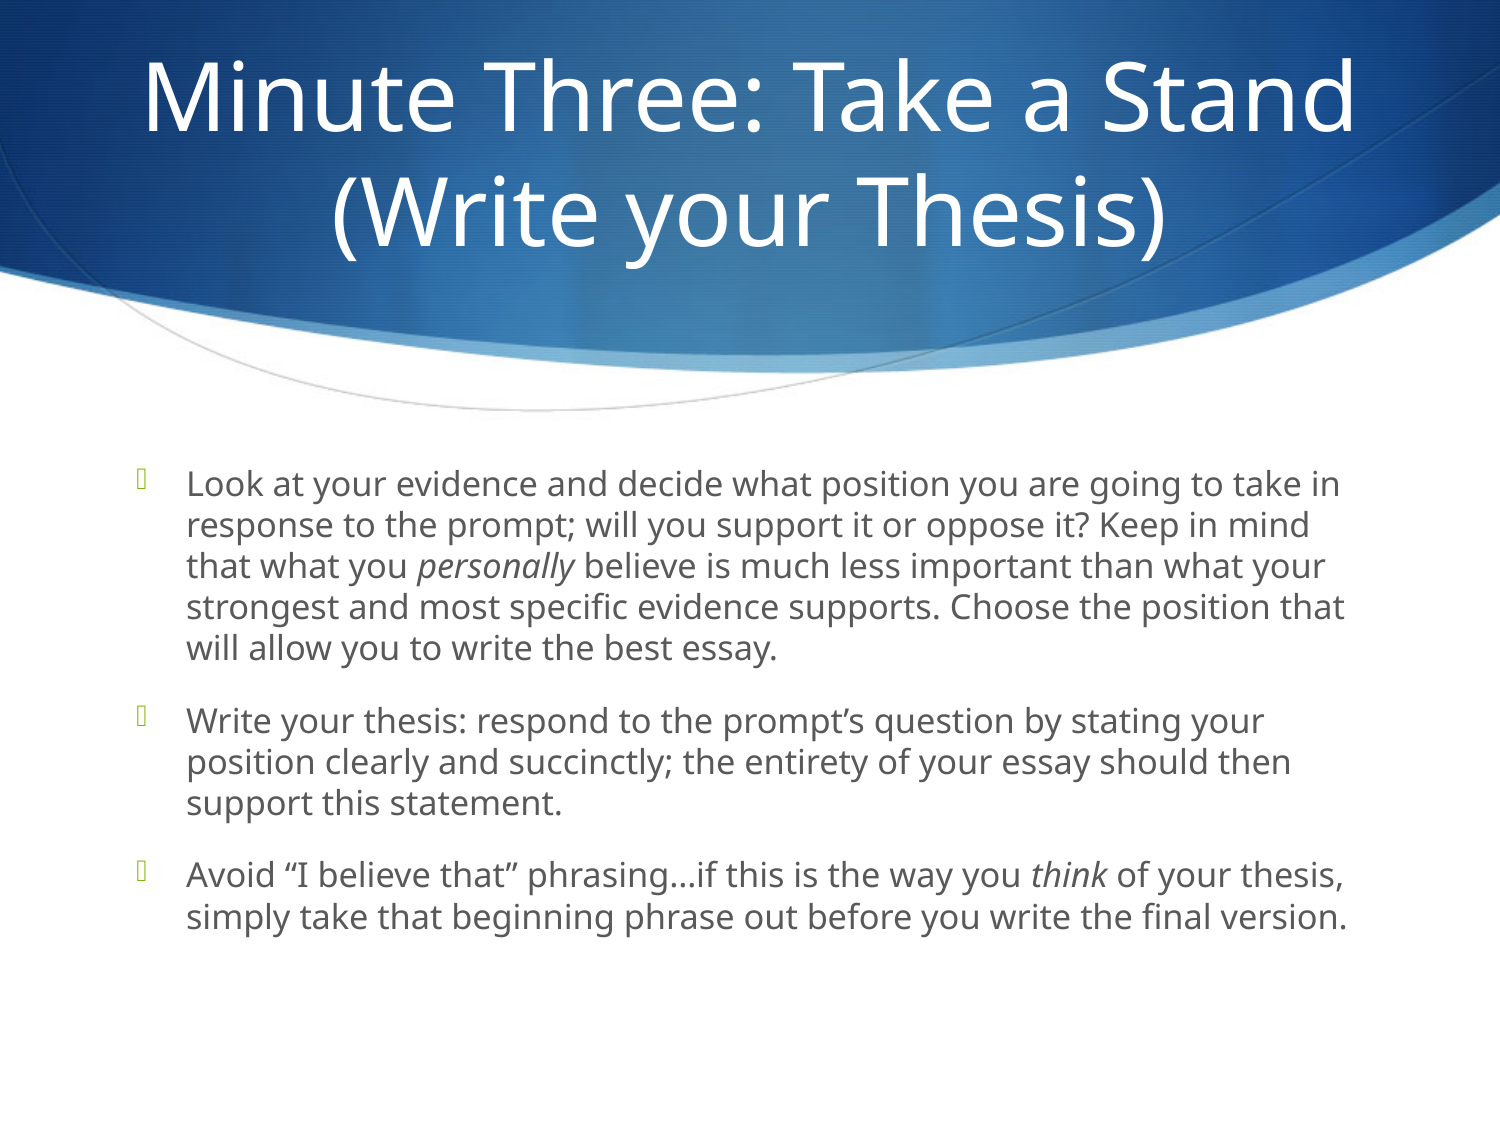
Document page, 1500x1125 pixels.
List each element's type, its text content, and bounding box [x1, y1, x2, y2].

title Minute Three: Take a Stand (Write your Thesis) [74, 56, 1426, 245]
picture [0, 0, 1500, 1125]
list Look at your evidence and decide what position you are going to take in response to the prompt; will you support it or oppose it? Keep in mind that what you personally believe is much less important than what your strongest and most specific evidence supports. Choose the position that will allow you to write the best essay. Write your thesis: respond to the prompt’s question by stating your position clearly and succinctly; the entirety of your essay should then support this statement. Avoid “I believe that” phrasing…if this is the way you think of your thesis, simply take that beginning phrase out before you write the final version. [121, 454, 1379, 991]
